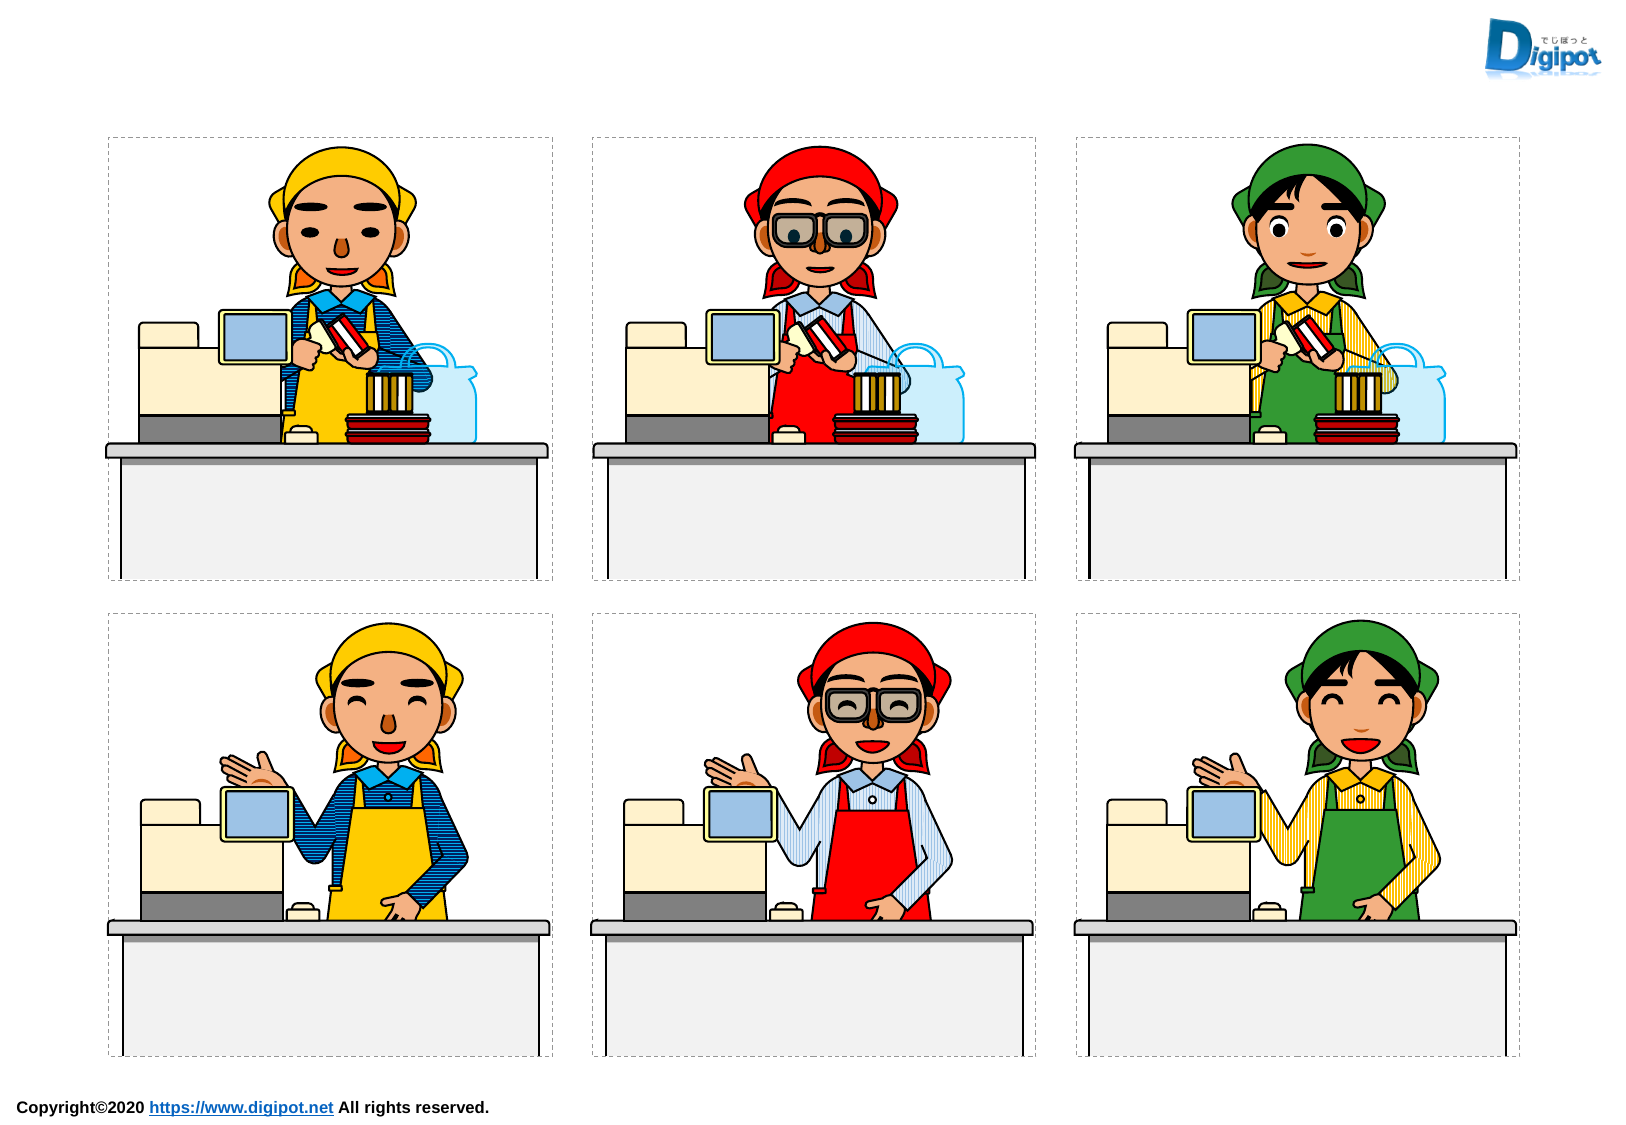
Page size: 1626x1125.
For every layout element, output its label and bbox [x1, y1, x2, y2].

text_box [1074, 144, 1517, 579]
text_box [591, 622, 1033, 1056]
text_box [106, 147, 548, 579]
text_box [1074, 620, 1517, 1056]
text_box [107, 623, 550, 1056]
picture [1485, 18, 1602, 82]
text_box [593, 146, 1036, 579]
